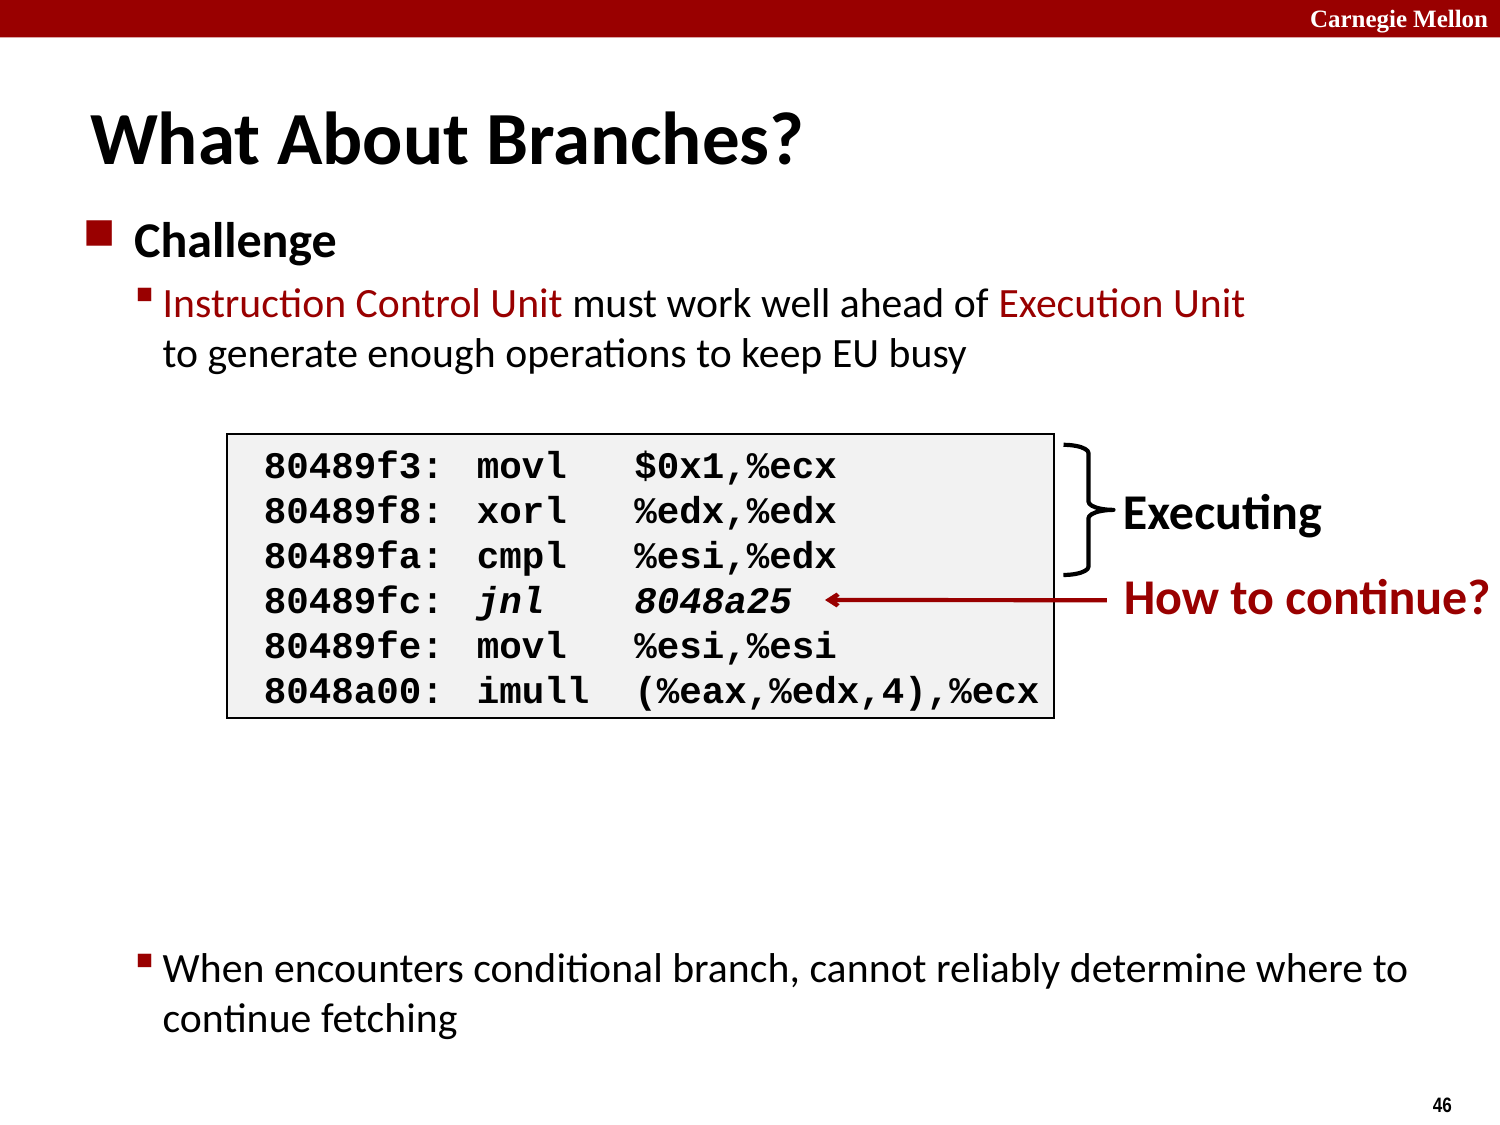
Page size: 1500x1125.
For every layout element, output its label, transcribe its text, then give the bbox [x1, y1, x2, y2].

title What About Branches? [74, 87, 1129, 182]
list Challenge Instruction Control Unit must work well ahead of Execution Unit to generate enough operations to keep EU busy When encounters conditional branch, cannot reliably determine where to continue fetching [72, 199, 1488, 1044]
text_box Executing [1108, 471, 1337, 547]
text_box [1063, 444, 1108, 575]
text_box 80489f3: movl $0x1,%ecx 80489f8: xorl %edx,%edx 80489fa: cmpl %esi,%edx 80489fc: jnl 8048a25 80489fe: movl %esi,%esi 8048a00: imull (%eax,%edx,4),%ecx [226, 433, 1055, 719]
text_box How to continue? [1108, 557, 1500, 632]
